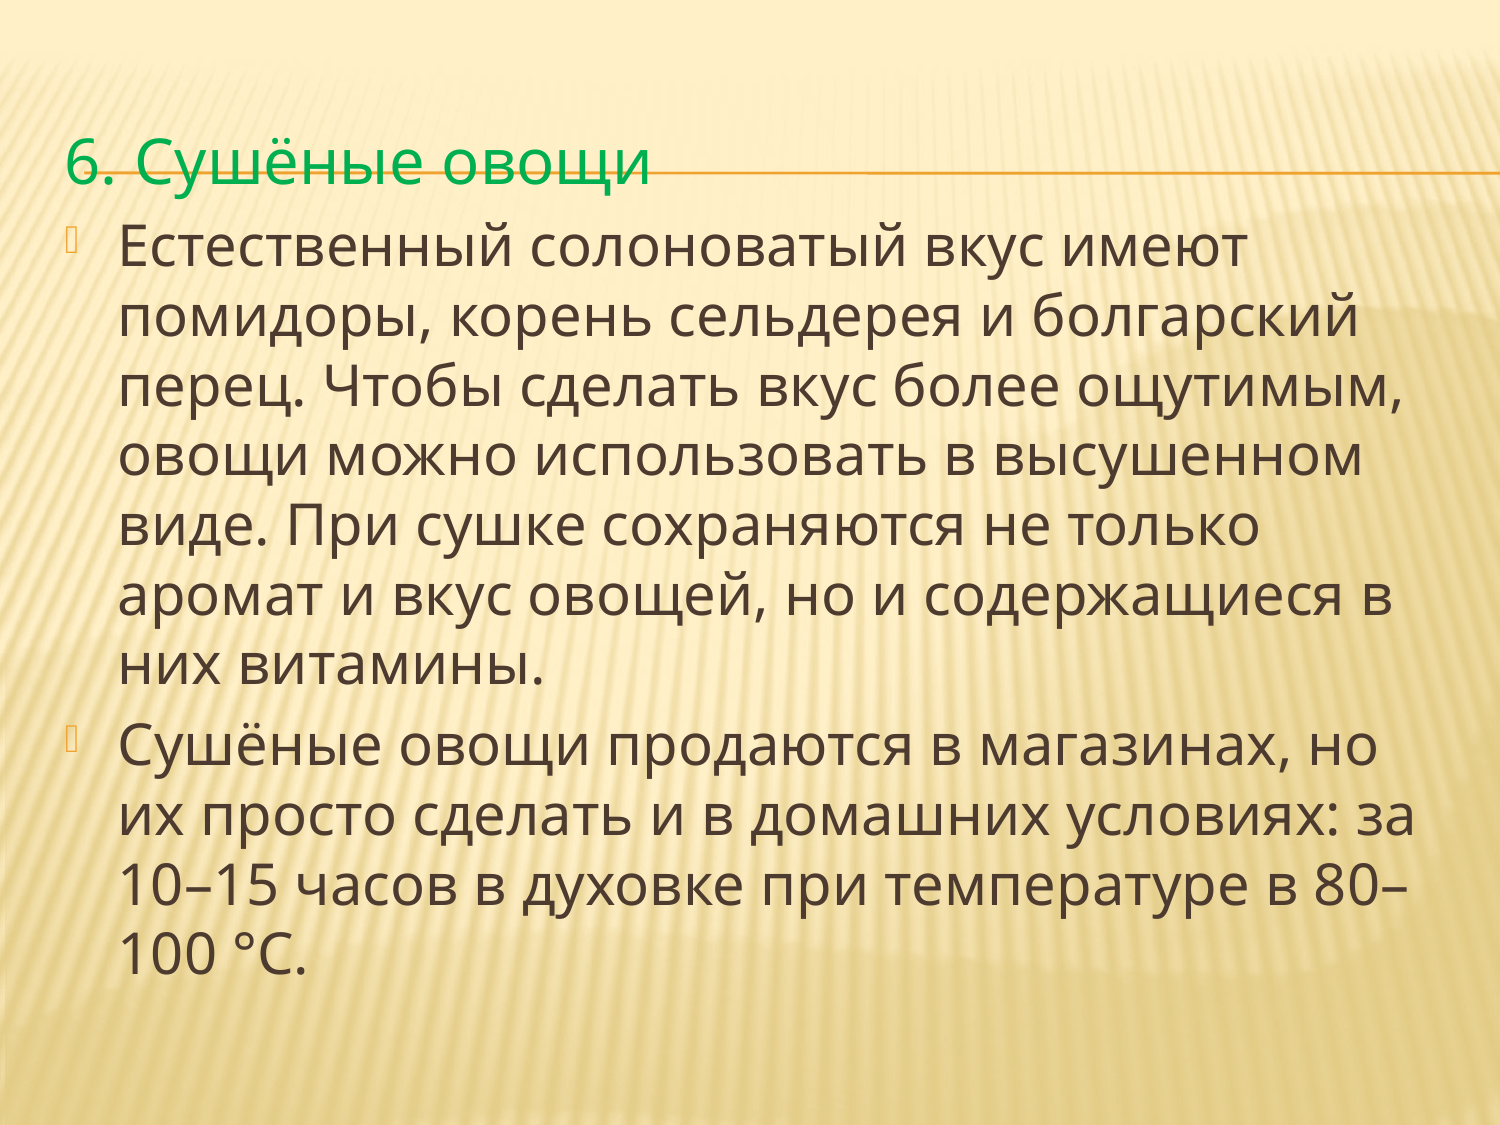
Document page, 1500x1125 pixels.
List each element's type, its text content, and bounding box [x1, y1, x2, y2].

list 6. Сушёные овощи Естественный солоноватый вкус имеют помидоры, корень сельдерея и болгарский перец. Чтобы сделать вкус более ощутимым, овощи можно использовать в высушенном виде. При сушке сохраняются не только аромат и вкус овощей, но и содержащиеся в них витамины. Сушёные овощи продаются в магазинах, но их просто сделать и в домашних условиях: за 10–15 часов в духовке при температуре в 80–100 °C. [50, 113, 1475, 998]
